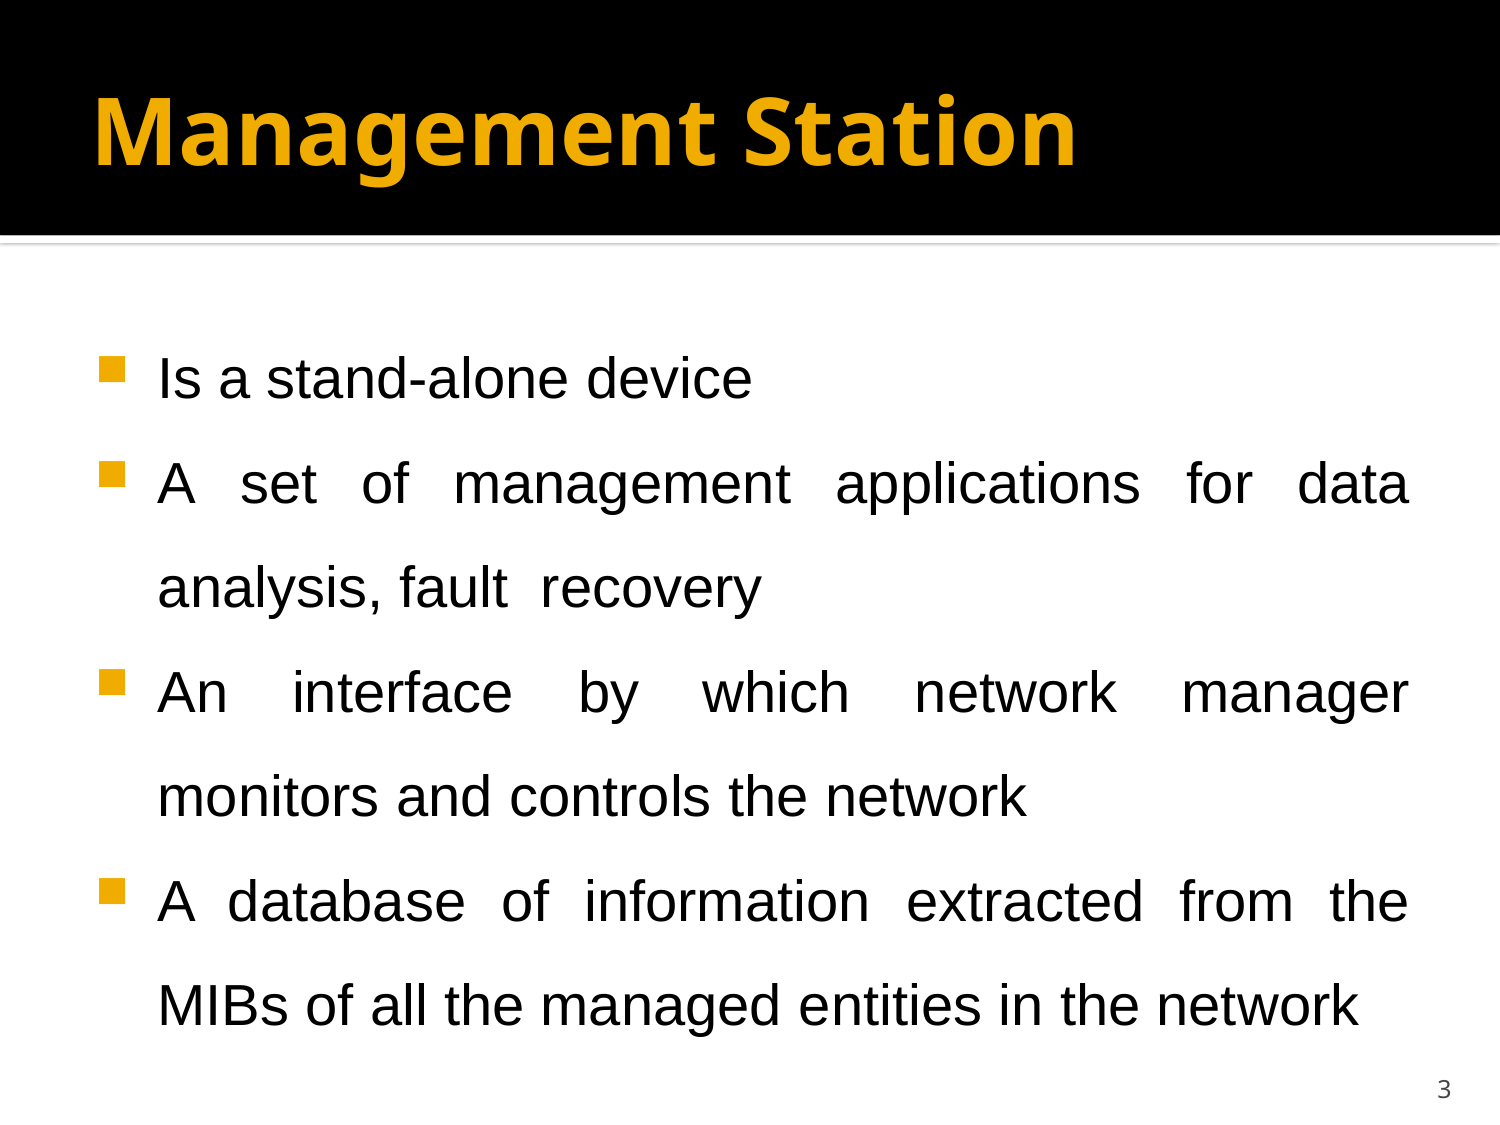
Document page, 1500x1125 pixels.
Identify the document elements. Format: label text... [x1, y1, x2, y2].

list Is a stand-alone device A set of management applications for data analysis, fault recovery An interface by which network manager monitors and controls the network A database of information extracted from the MIBs of all the managed entities in the network [75, 291, 1425, 1050]
slide_number 3 [1345, 1062, 1467, 1108]
title Management Station [75, 25, 1425, 231]
